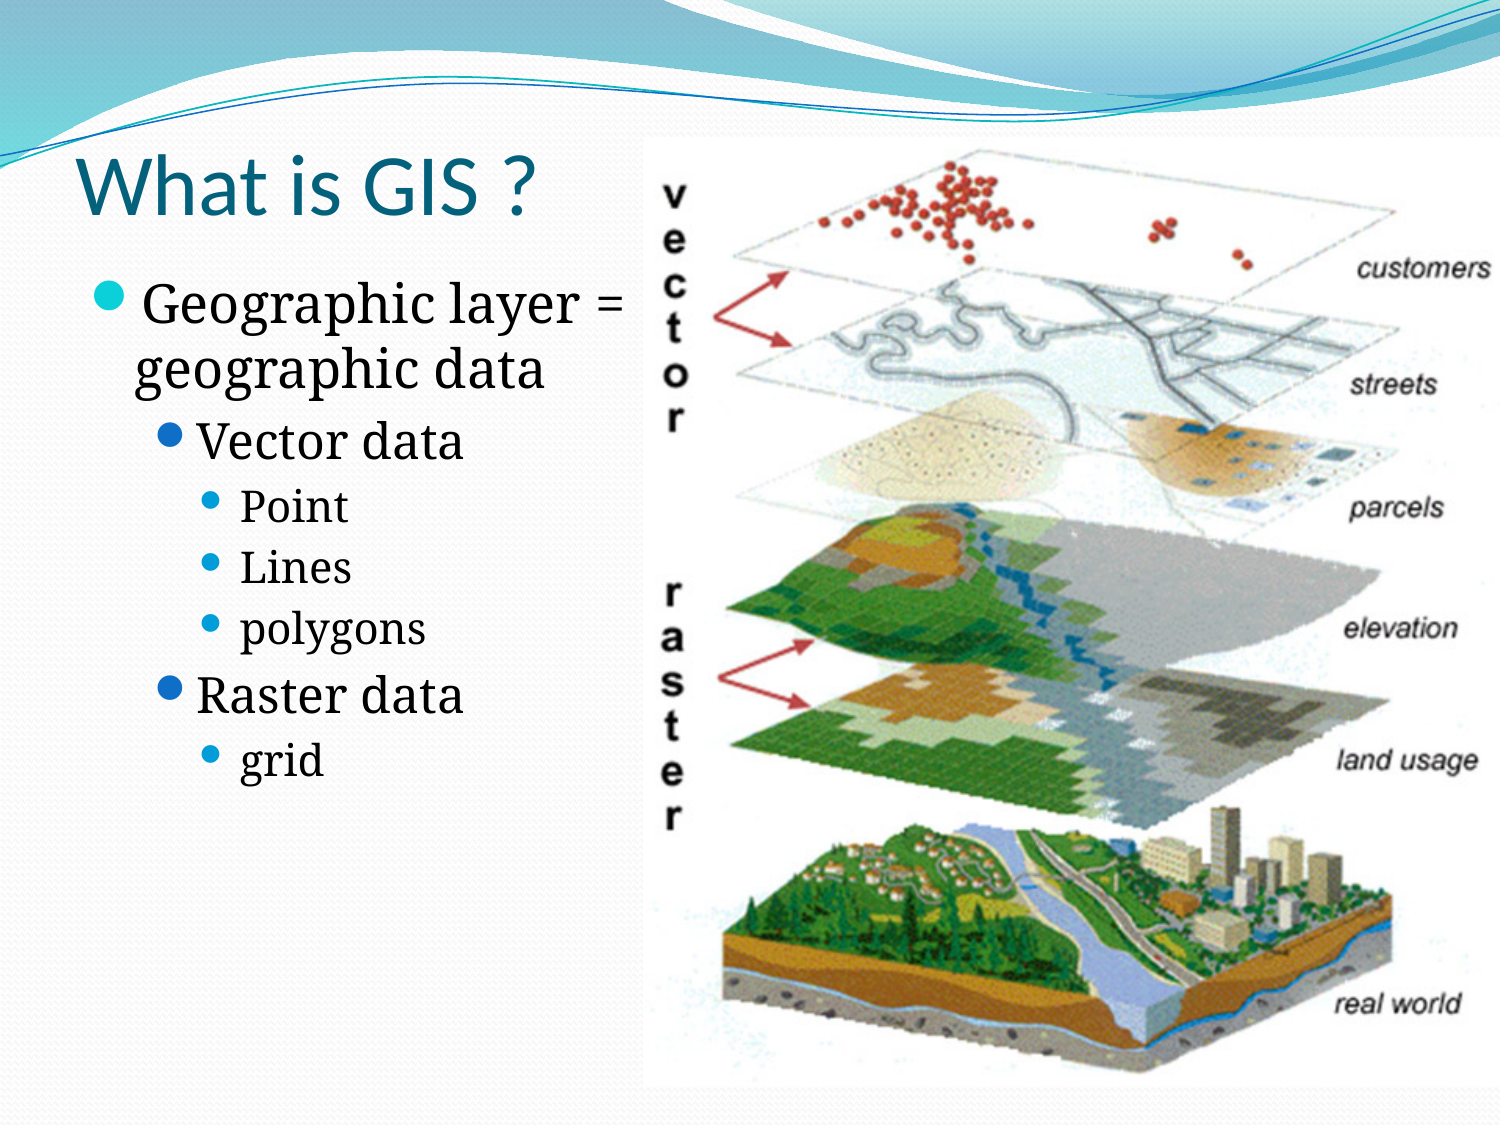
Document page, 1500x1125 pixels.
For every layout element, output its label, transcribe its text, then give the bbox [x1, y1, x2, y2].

title What is GIS ? [75, 45, 613, 233]
picture [643, 137, 1500, 1087]
list Geographic layer = geographic data Vector data Point Lines polygons Raster data grid [75, 262, 636, 1005]
